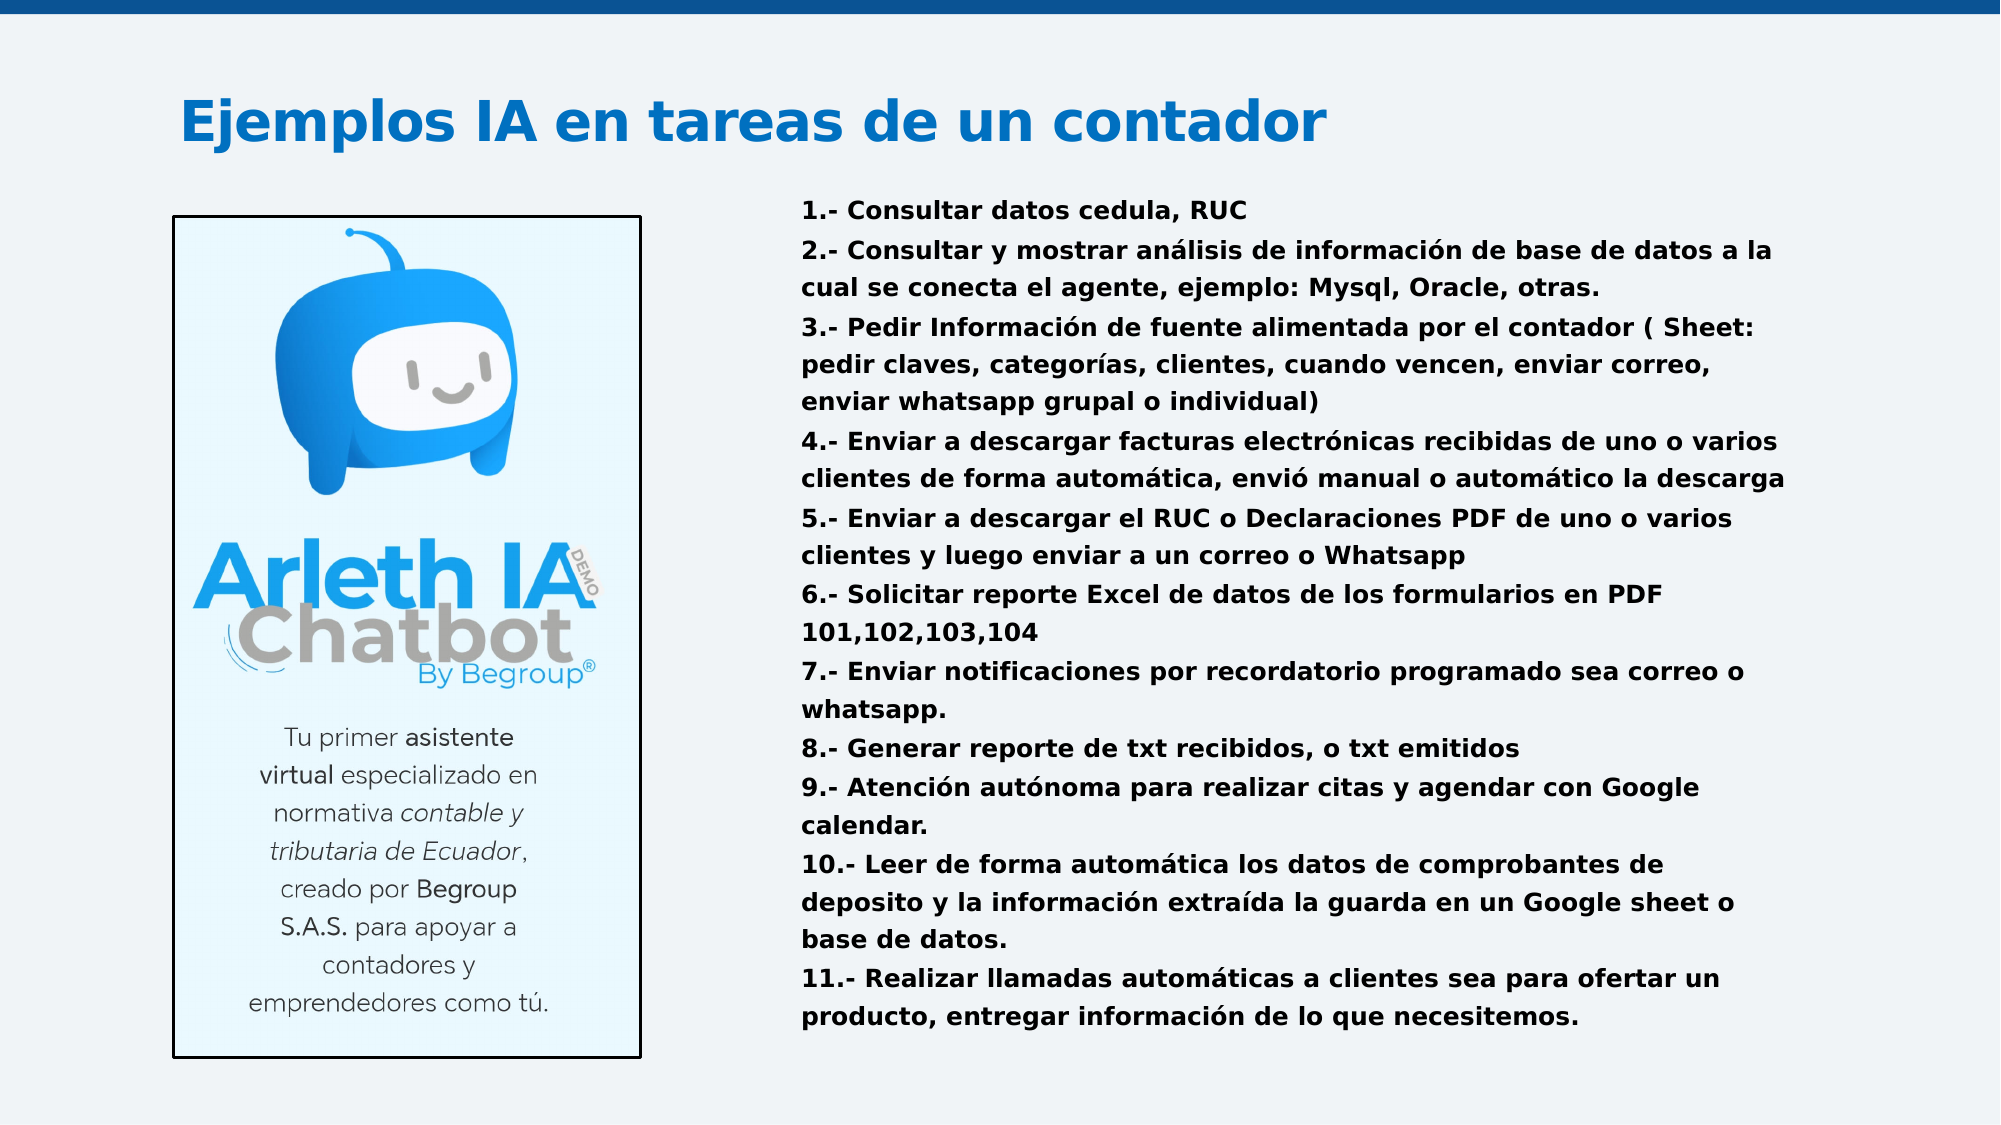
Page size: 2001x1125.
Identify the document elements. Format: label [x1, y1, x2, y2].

text_box [0, 0, 2000, 1125]
picture [174, 217, 640, 1056]
